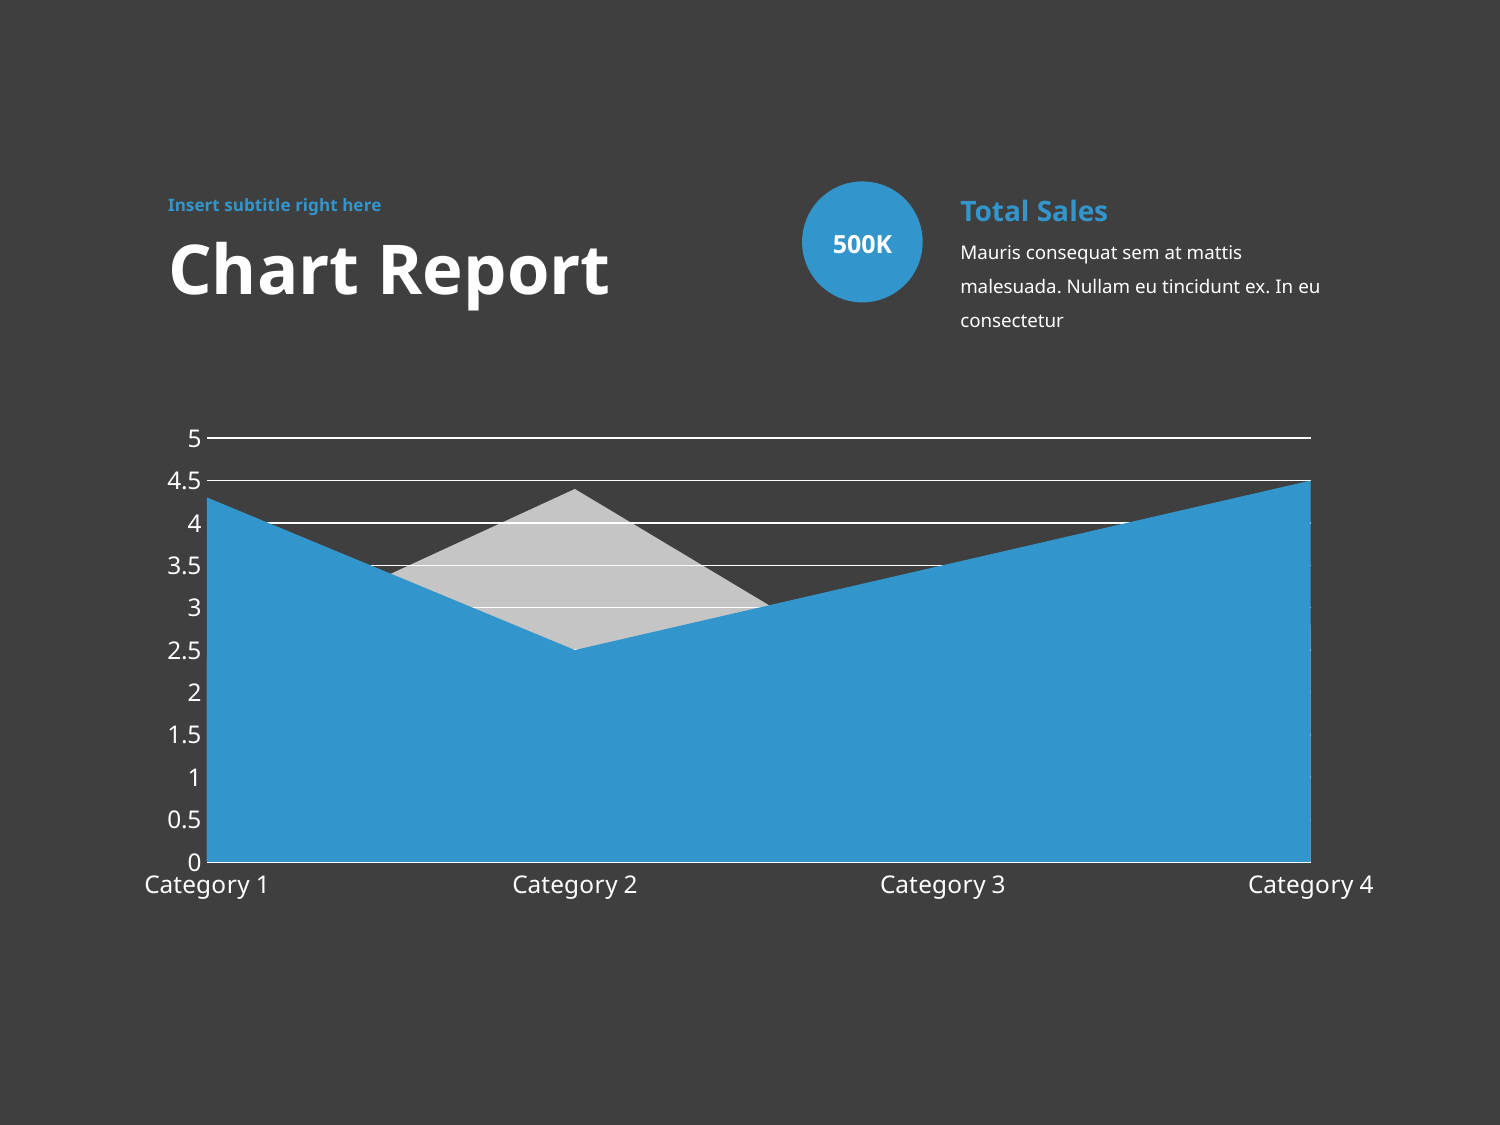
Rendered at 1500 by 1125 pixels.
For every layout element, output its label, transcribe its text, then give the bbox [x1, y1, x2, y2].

text_box Total Sales [945, 185, 1301, 235]
text_box Mauris consequat sem at mattis malesuada. Nullam eu tincidunt ex. In eu consectetur [945, 222, 1352, 339]
chart [126, 421, 1374, 902]
subtitle Insert subtitle right here [153, 183, 841, 230]
title Chart Report [153, 230, 861, 338]
text_box [801, 180, 924, 304]
text_box 500K [811, 221, 914, 266]
